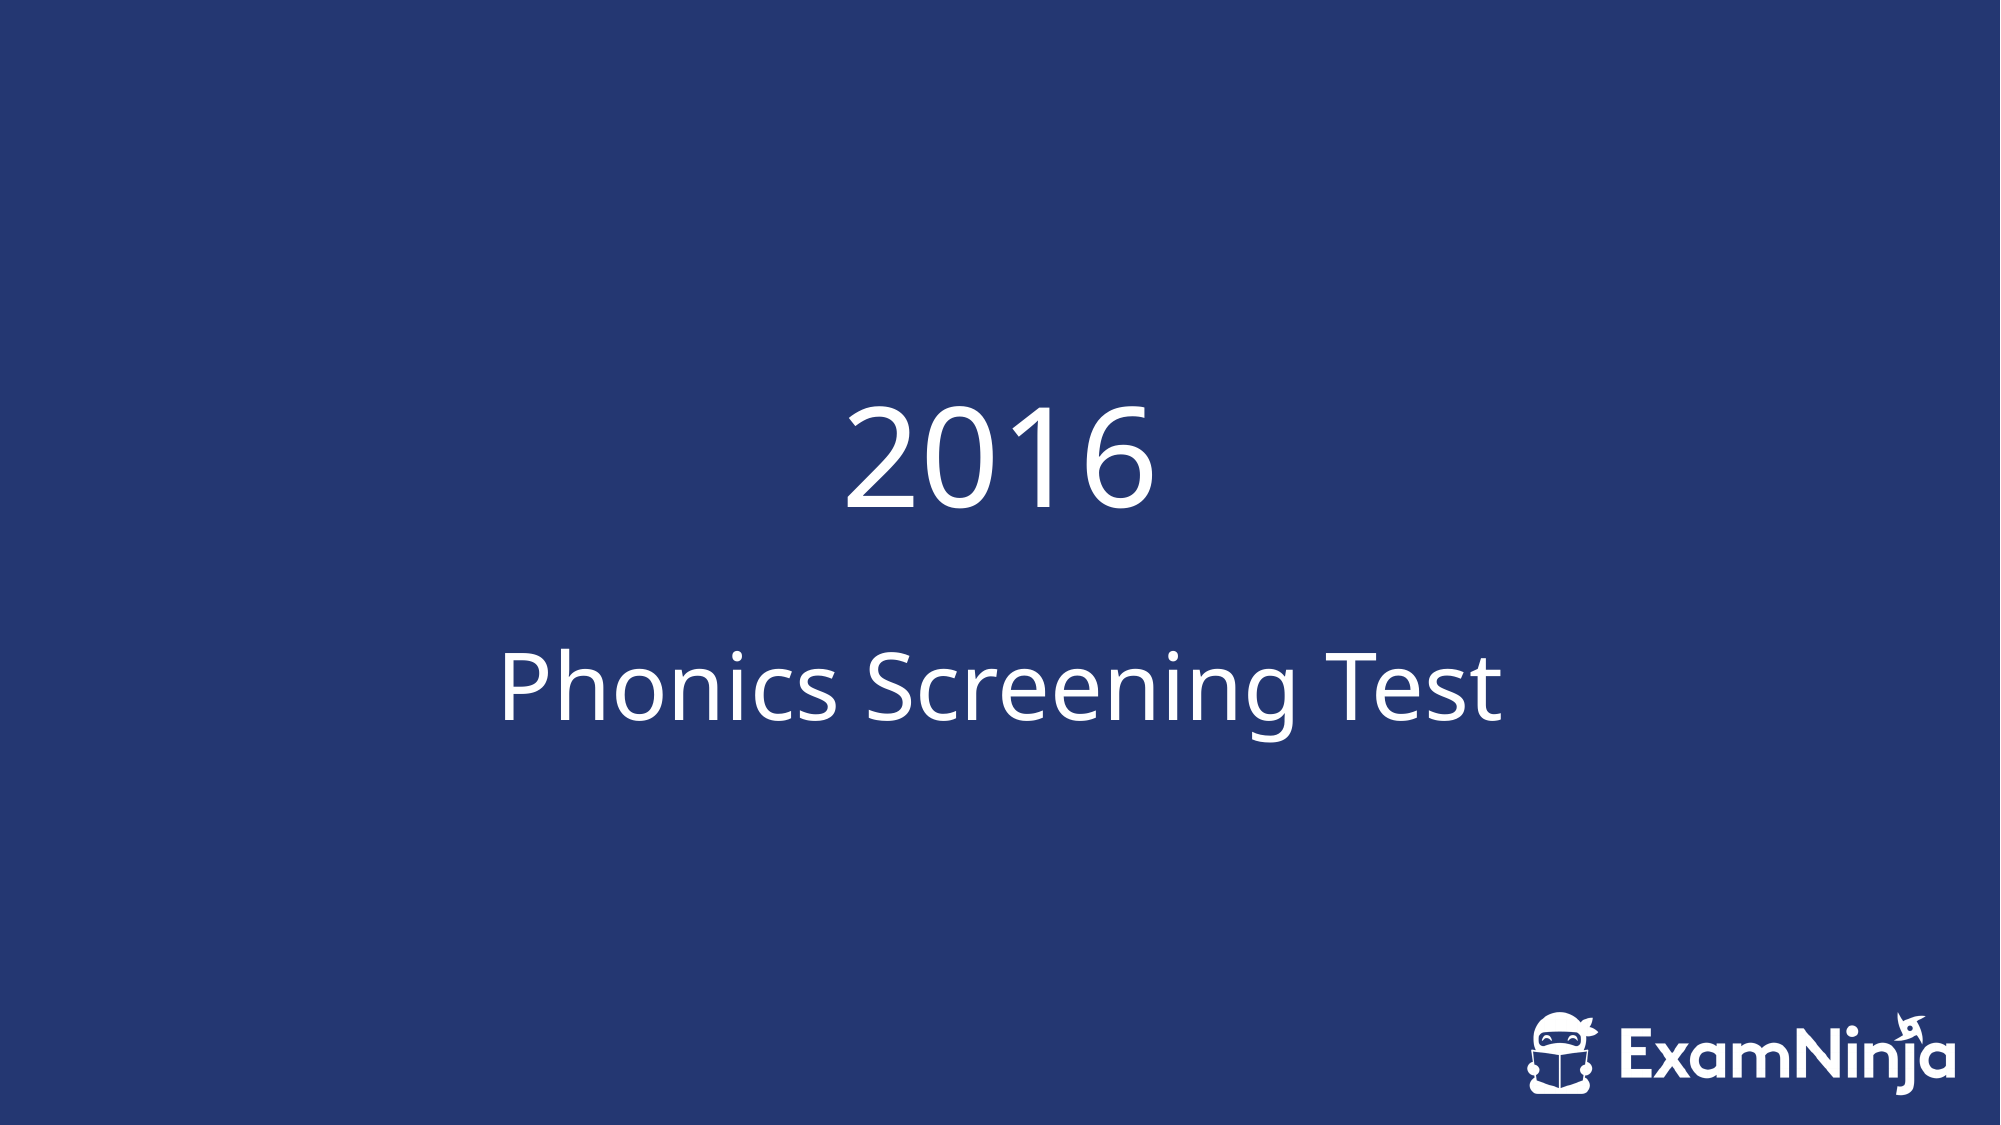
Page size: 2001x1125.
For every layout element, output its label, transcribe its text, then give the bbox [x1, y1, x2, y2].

picture [1501, 1003, 1979, 1102]
title 2016 Phonics Screening Test [249, 377, 1750, 748]
